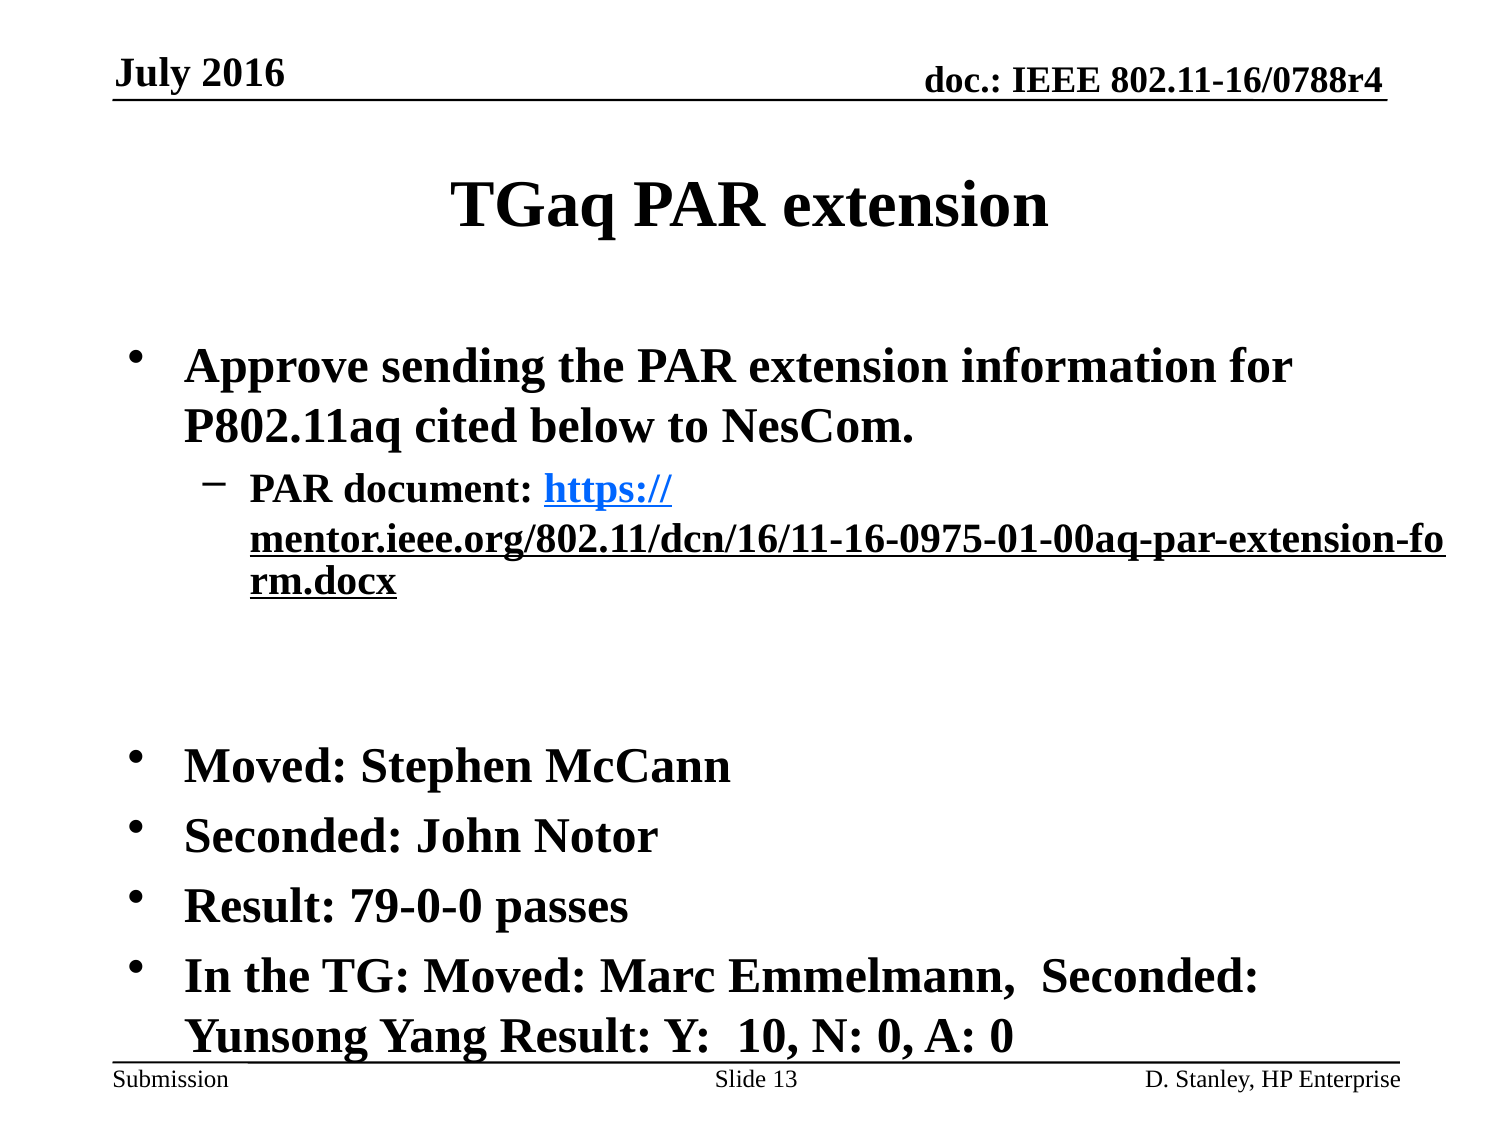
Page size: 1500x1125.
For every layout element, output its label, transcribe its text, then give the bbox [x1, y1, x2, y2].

title TGaq PAR extension [112, 112, 1388, 288]
list Approve sending the PAR extension information for P802.11aq cited below to NesCom. PAR document: https://mentor.ieee.org/802.11/dcn/16/11-16-0975-01-00aq-par-extension-form.docx Moved: Stephen McCann Seconded: John Notor Result: 79-0-0 passes In the TG: Moved: Marc Emmelmann, Seconded: Yunsong Yang Result: Y: 10, N: 0, A: 0 [112, 324, 1463, 1038]
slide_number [114, 49, 423, 95]
slide_number Slide 13 [712, 1061, 800, 1093]
footer D. Stanley, HP Enterprise [878, 1061, 1402, 1093]
